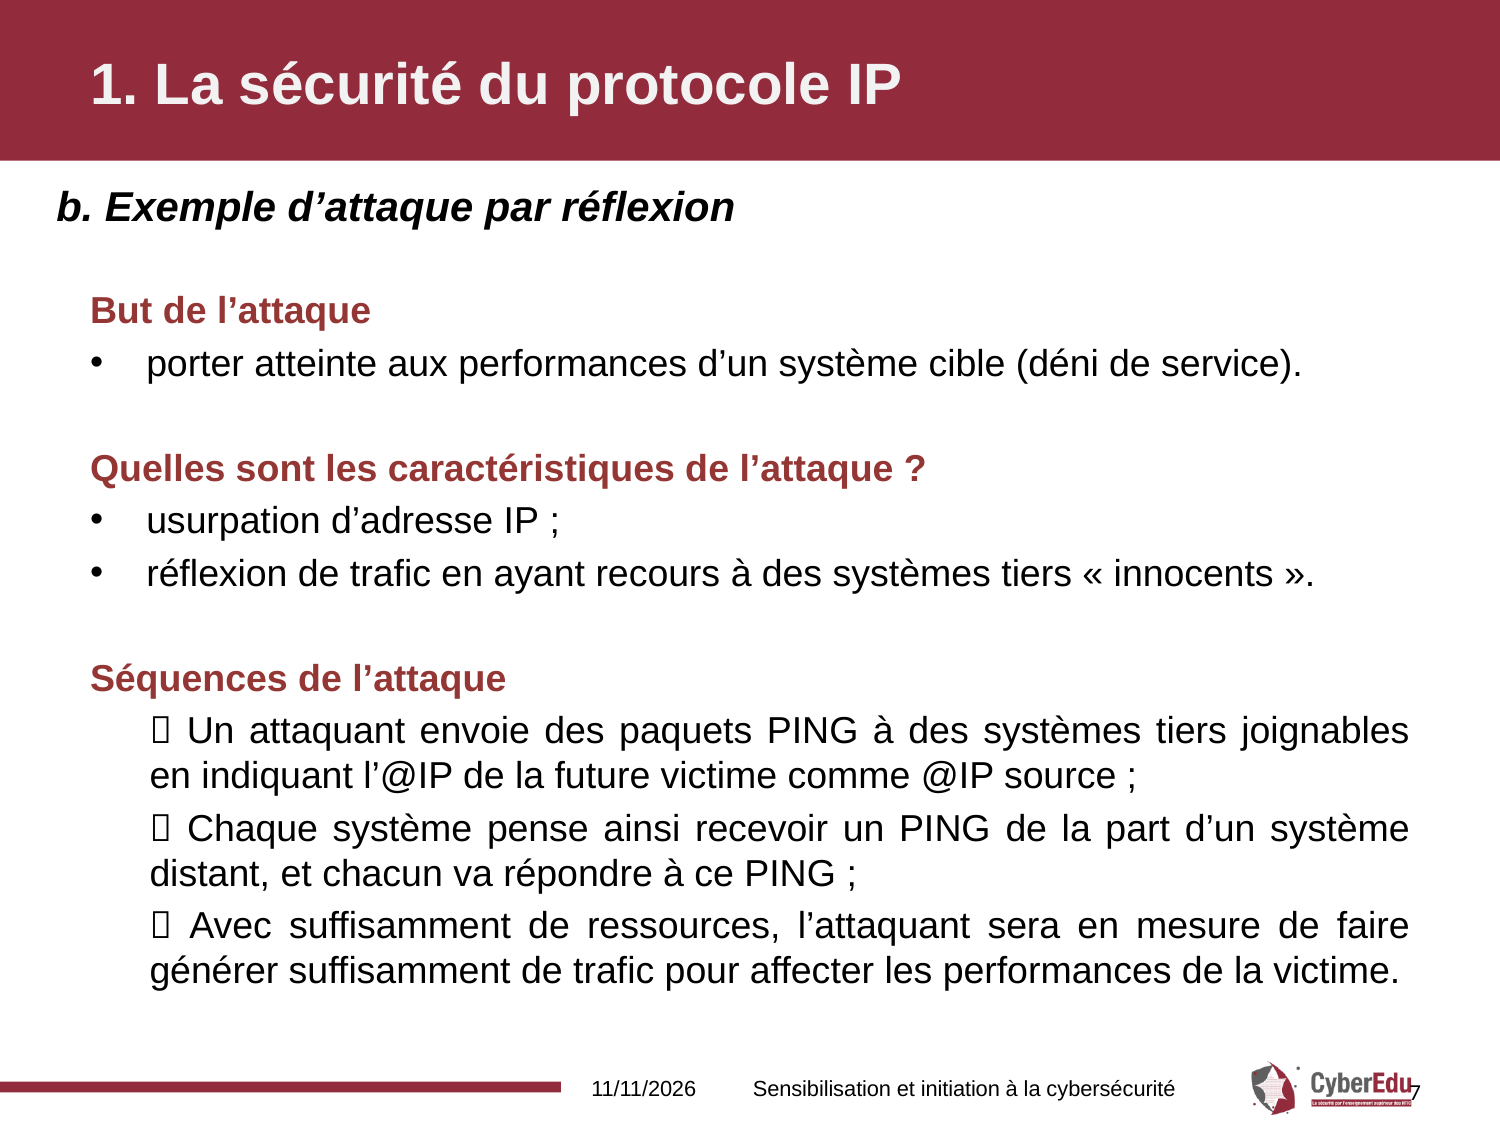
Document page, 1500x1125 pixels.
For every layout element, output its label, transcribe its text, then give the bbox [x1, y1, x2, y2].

title 1. La sécurité du protocole IP [75, 1, 1425, 161]
text_box b. Exemple d’attaque par réflexion [41, 172, 1471, 268]
footer Sensibilisation et initiation à la cybersécurité [738, 1057, 1236, 1118]
list But de l’attaque porter atteinte aux performances d’un système cible (déni de service). Quelles sont les caractéristiques de l’attaque ? usurpation d’adresse IP ; réflexion de trafic en ayant recours à des systèmes tiers « innocents ». Séquences de l’attaque  Un attaquant envoie des paquets PING à des systèmes tiers joignables en indiquant l’@IP de la future victime comme @IP source ;  Chaque système pense ainsi recevoir un PING de la part d’un système distant, et chacun va répondre à ce PING ;  Avec suffisamment de ressources, l’attaquant sera en mesure de faire générer suffisamment de trafic pour affecter les performances de la victime. [75, 278, 1425, 1035]
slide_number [561, 1057, 727, 1118]
picture [1246, 1060, 1412, 1115]
